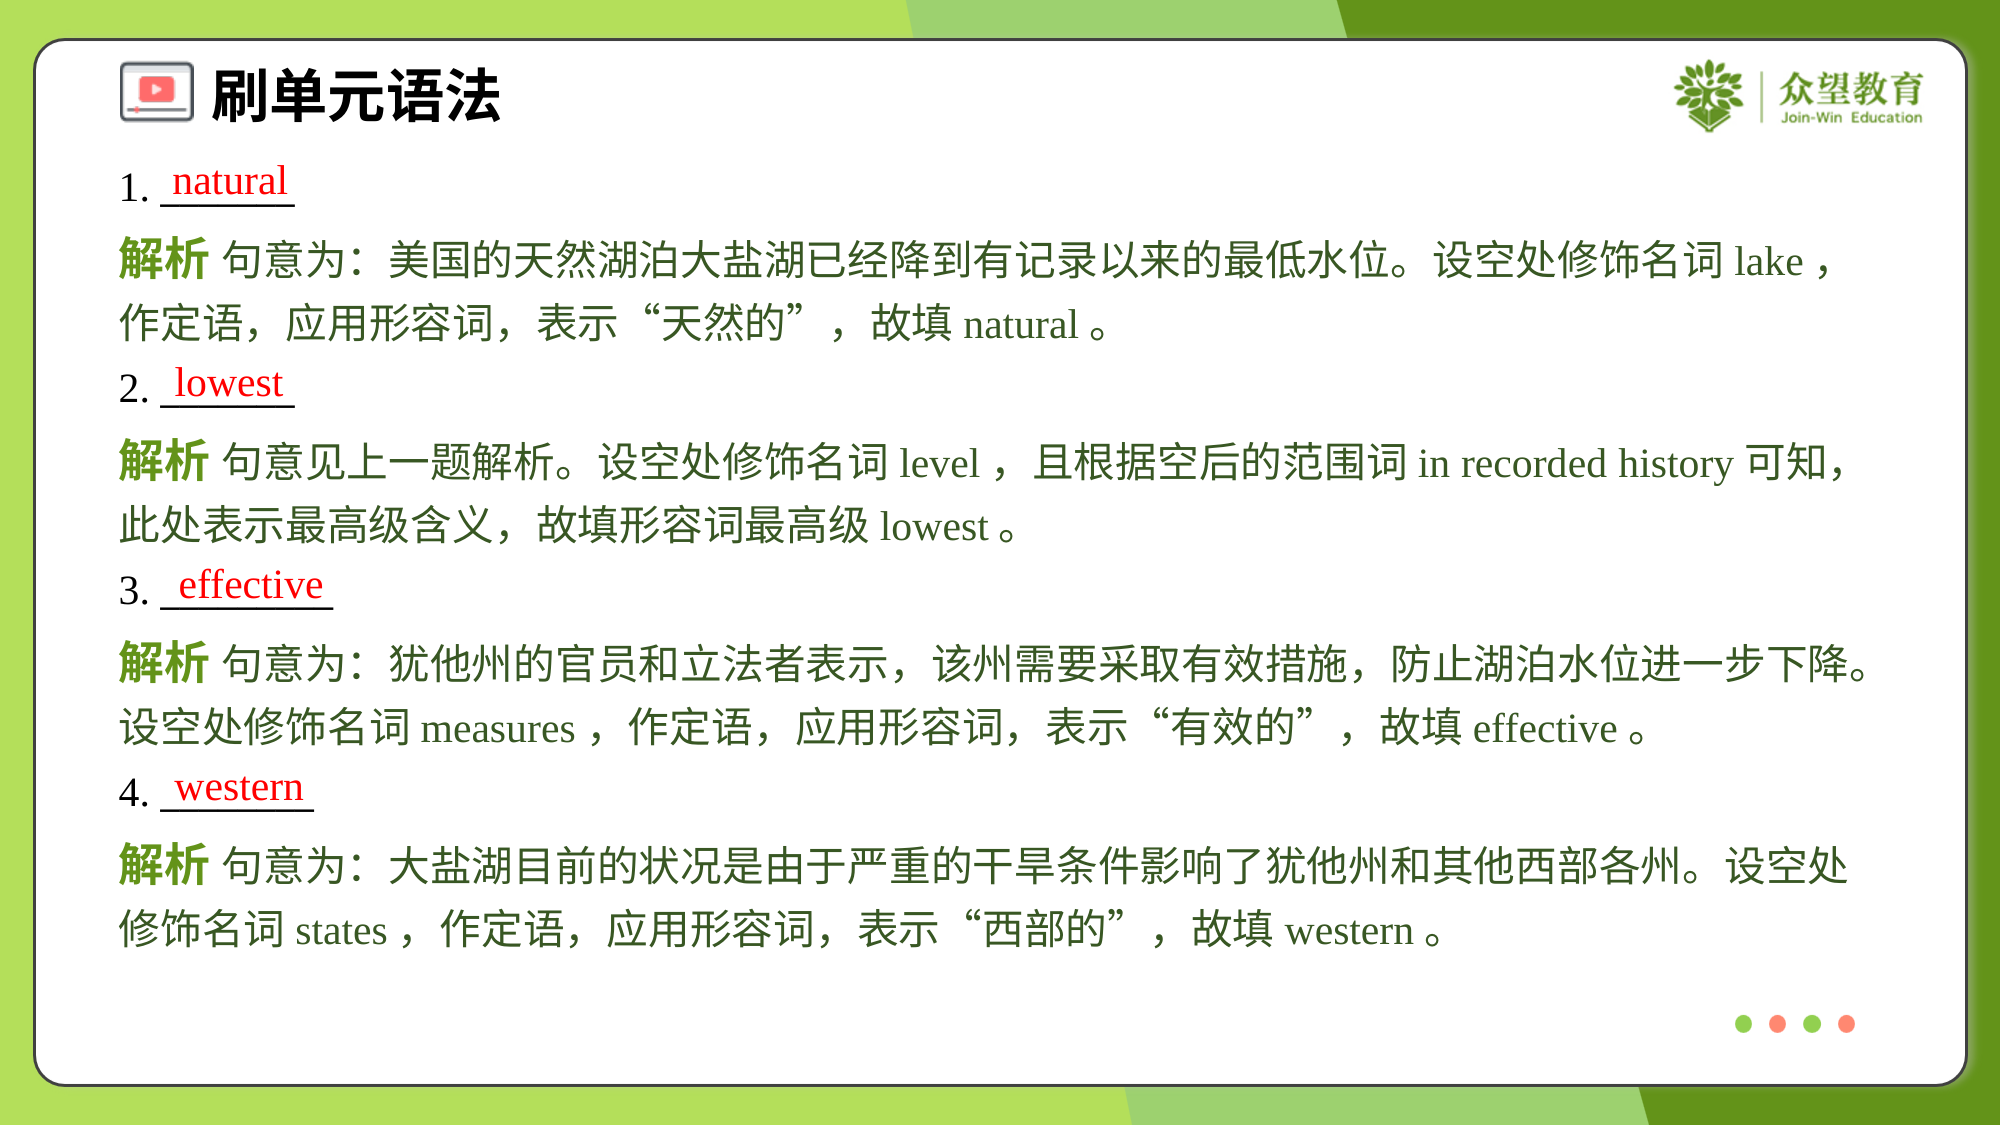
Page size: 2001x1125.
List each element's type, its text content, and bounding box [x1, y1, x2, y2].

text_box 解析 句意为：大盐湖目前的状况是由于严重的干旱条件影响了犹他州和其他西部各州。设空处修饰名词states，作定语，应用形容词，表示“西部的”，故填western。 [118, 822, 1883, 949]
picture [0, 0, 2000, 1125]
text_box effective [174, 544, 329, 602]
text_box natural [167, 140, 293, 199]
text_box 解析 句意见上一题解析。设空处修饰名词level，且根据空后的范围词in recorded history可知，此处表示最高级含义，故填形容词最高级lowest。 [118, 417, 1883, 545]
text_box 3. _________ [118, 550, 1883, 608]
text_box 2. _______ [118, 348, 1883, 406]
text_box 解析 句意为：美国的天然湖泊大盐湖已经降到有记录以来的最低水位。设空处修饰名词lake，作定语，应用形容词，表示“天然的”，故填natural。 [118, 215, 1883, 343]
text_box 1. _______ [118, 146, 1883, 204]
text_box western [170, 746, 309, 804]
text_box 4. ________ [118, 752, 1883, 810]
text_box 解析 句意为：犹他州的官员和立法者表示，该州需要采取有效措施，防止湖泊水位进一步下降。设空处修饰名词measures，作定语，应用形容词，表示“有效的”，故填effective。 [118, 619, 1883, 747]
text_box lowest [170, 342, 288, 400]
